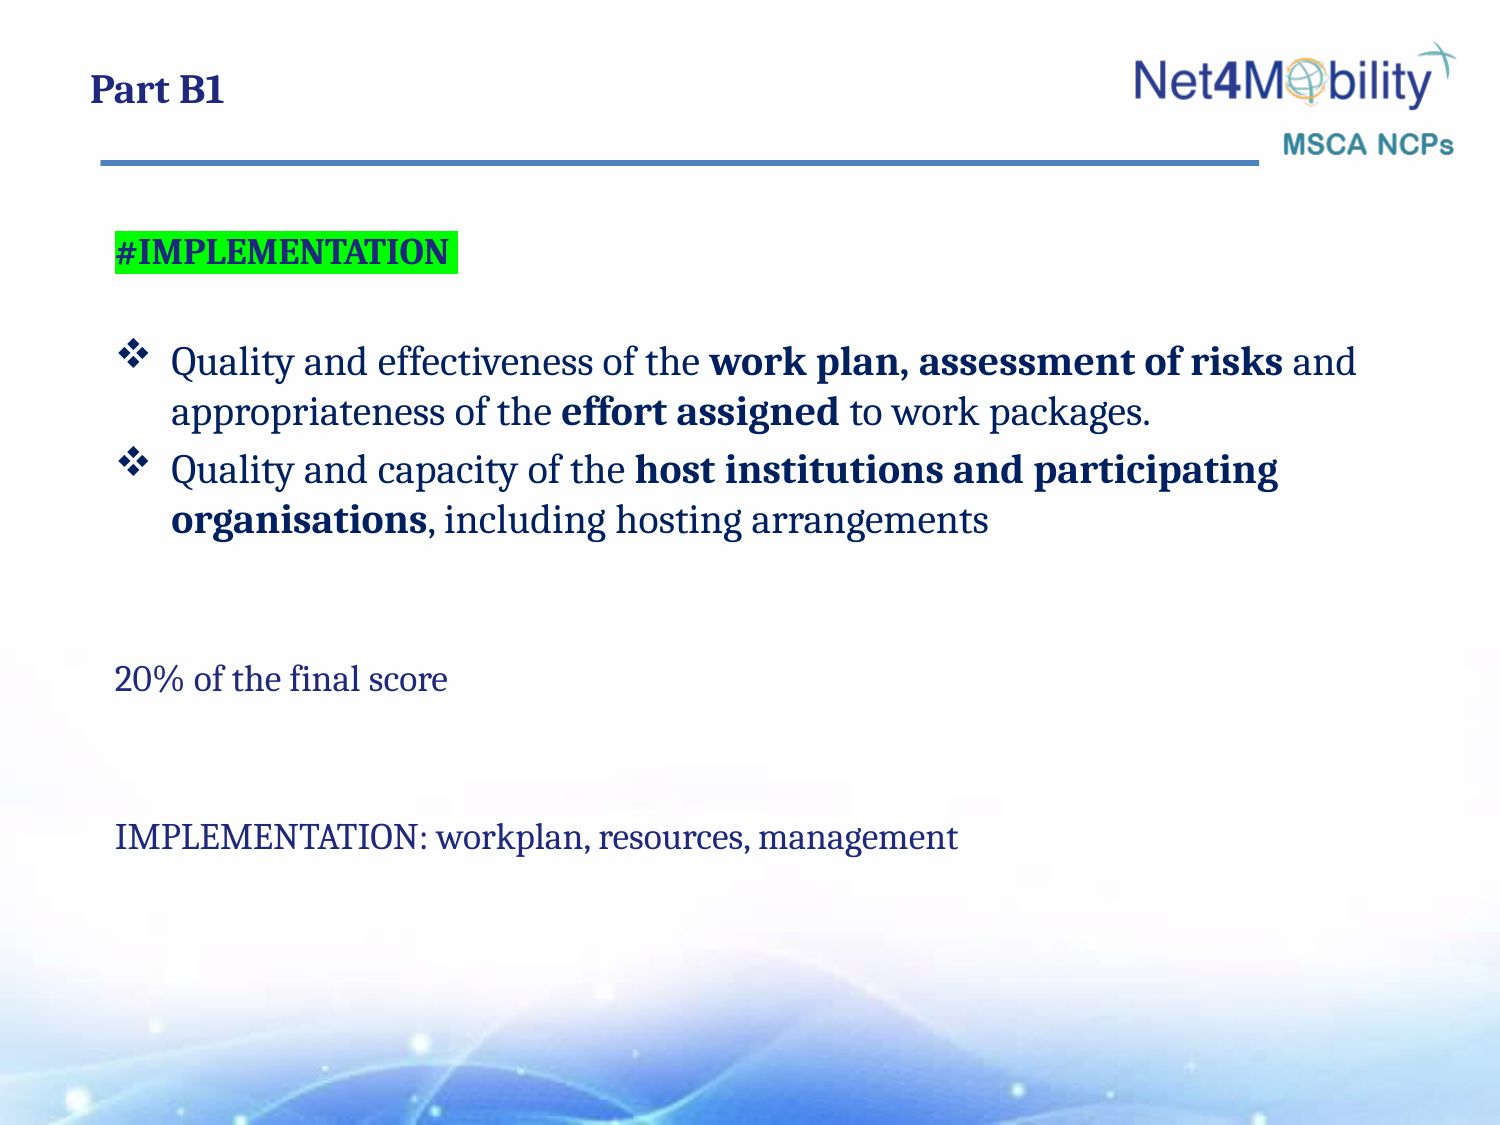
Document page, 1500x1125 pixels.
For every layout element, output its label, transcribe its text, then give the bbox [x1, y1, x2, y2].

picture [0, 0, 1500, 1125]
title Part B1 [75, 30, 1093, 144]
list #IMPLEMENTATION Quality and effectiveness of the work plan, assessment of risks and appropriateness of the effort assigned to work packages. Quality and capacity of the host institutions and participating organisations, including hosting arrangements 20% of the final score IMPLEMENTATION: workplan, resources, management [99, 219, 1450, 963]
